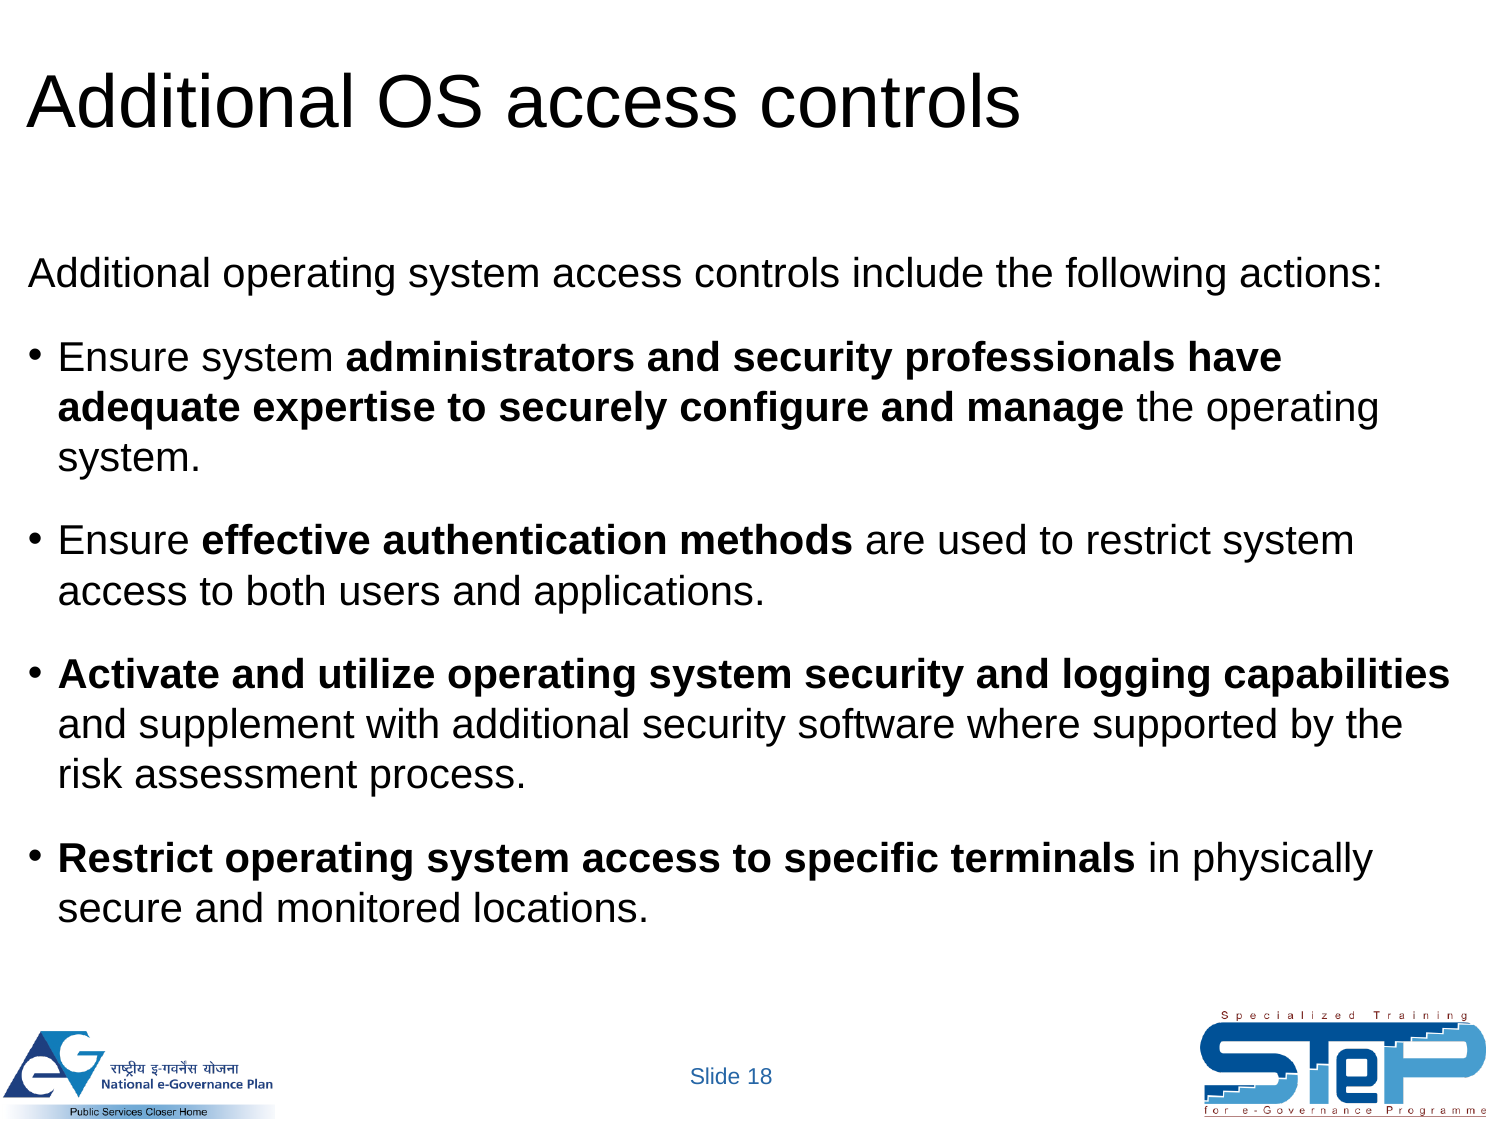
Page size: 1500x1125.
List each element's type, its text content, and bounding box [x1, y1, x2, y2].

text_box Additional OS access controls [26, 52, 1471, 188]
picture [1200, 1011, 1486, 1117]
list Additional operating system access controls include the following actions: Ensure system administrators and security professionals have adequate expertise to securely configure and manage the operating system. Ensure effective authentication methods are used to restrict system access to both users and applications. Activate and utilize operating system security and logging capabilities and supplement with additional security software where supported by the risk assessment process. Restrict operating system access to specific terminals in physically secure and monitored locations. [27, 246, 1476, 1002]
picture [2, 1031, 275, 1119]
